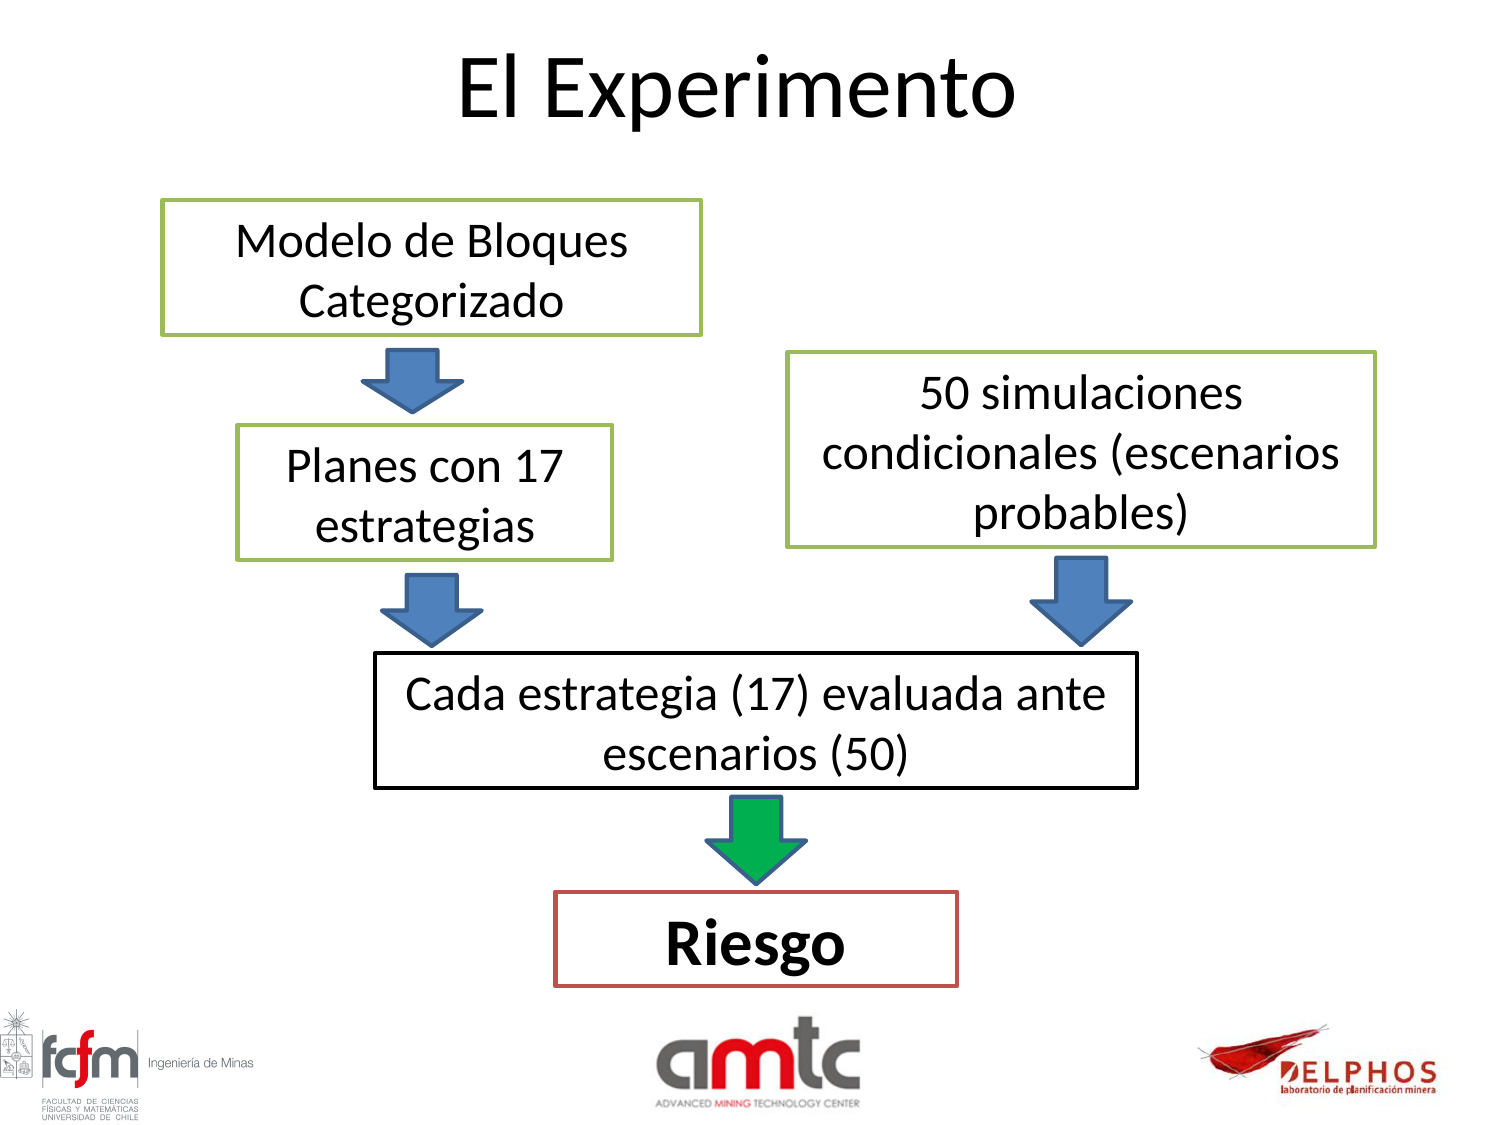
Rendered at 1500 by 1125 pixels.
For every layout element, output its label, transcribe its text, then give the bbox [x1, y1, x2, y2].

picture [0, 1006, 254, 1125]
text_box [1029, 555, 1134, 647]
picture [1178, 1006, 1500, 1125]
text_box Riesgo [553, 890, 959, 988]
title El Experimento [124, 0, 1351, 163]
picture [642, 1006, 876, 1125]
text_box [379, 572, 484, 648]
text_box [360, 347, 465, 415]
text_box Modelo de Bloques Categorizado [160, 198, 703, 337]
text_box Planes con 17 estrategias [235, 423, 614, 562]
text_box 50 simulaciones condicionales (escenarios probables) [785, 350, 1377, 549]
text_box [704, 794, 809, 886]
text_box Cada estrategia (17) evaluada ante escenarios (50) [373, 651, 1139, 790]
